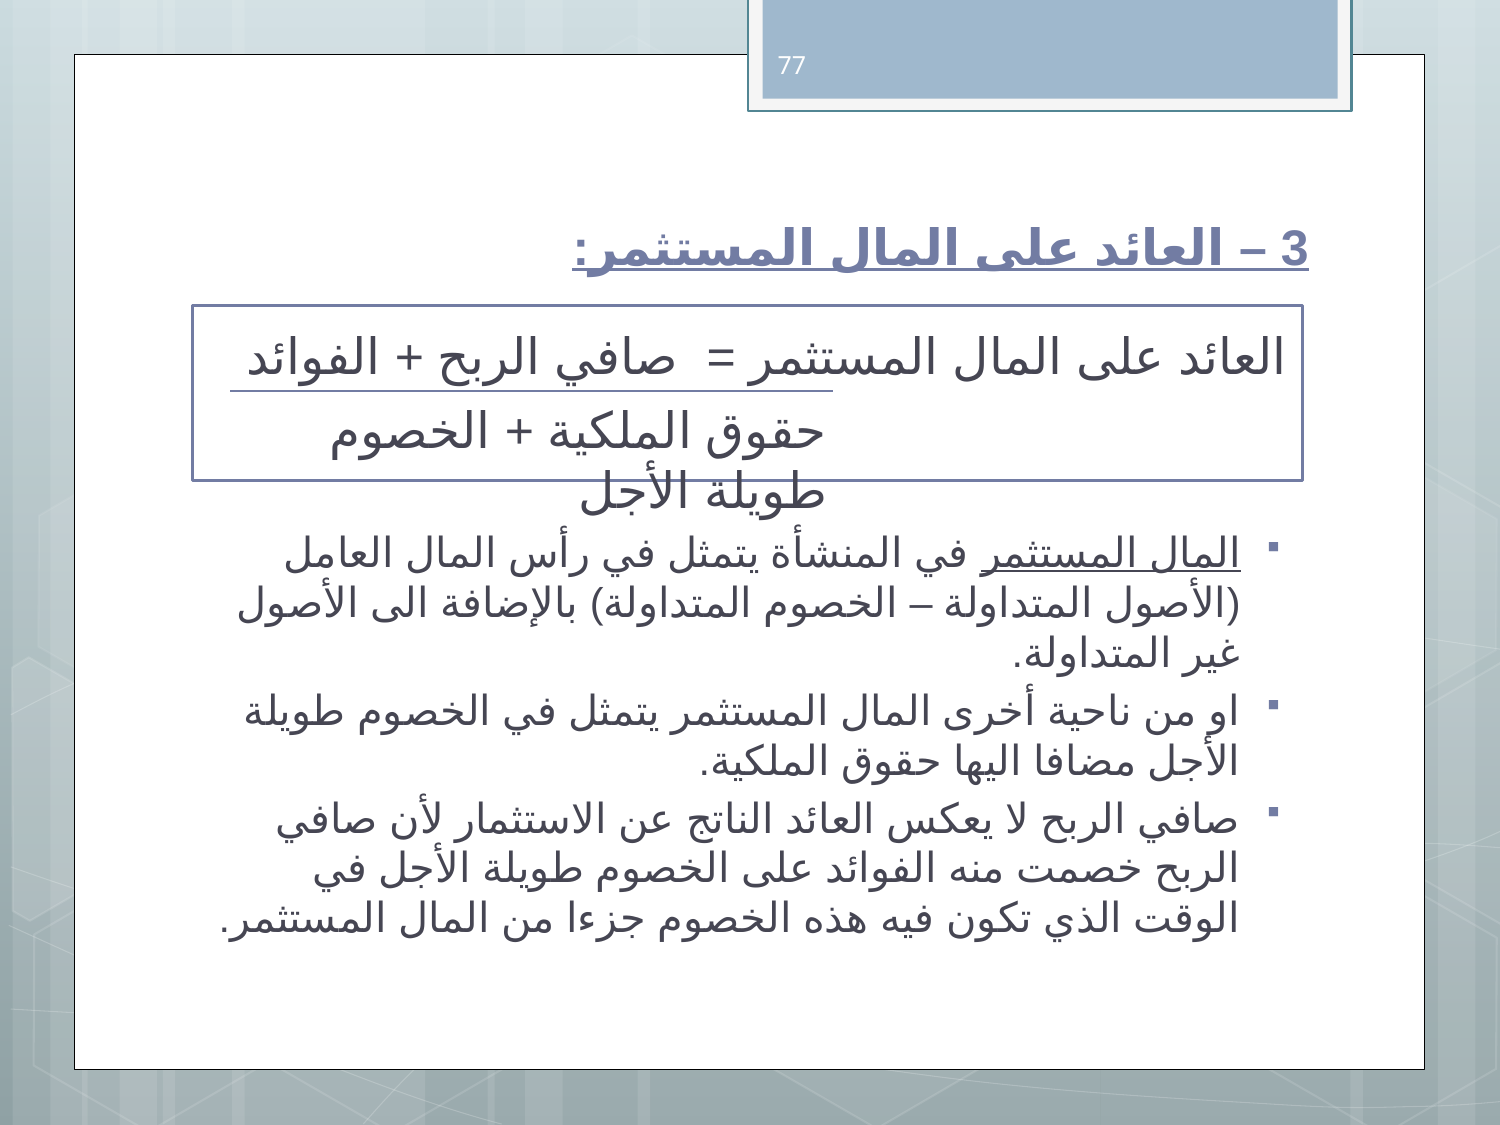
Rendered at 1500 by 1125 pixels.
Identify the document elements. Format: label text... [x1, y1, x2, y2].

title 3 – العائد على المال المستثمر: [147, 184, 1324, 284]
list المال المستثمر في المنشأة يتمثل في رأس المال العامل (الأصول المتداولة – الخصوم المتداولة) بالإضافة الى الأصول غير المتداولة. او من ناحية أخرى المال المستثمر يتمثل في الخصوم طويلة الأجل مضافا اليها حقوق الملكية. صافي الربح لا يعكس العائد الناتج عن الاستثمار لأن صافي الربح خصمت منه الفوائد على الخصوم طويلة الأجل في الوقت الذي تكون فيه هذه الخصوم جزءا من المال المستثمر. [190, 518, 1303, 1000]
slide_number 77 [762, 36, 982, 97]
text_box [191, 305, 1303, 481]
